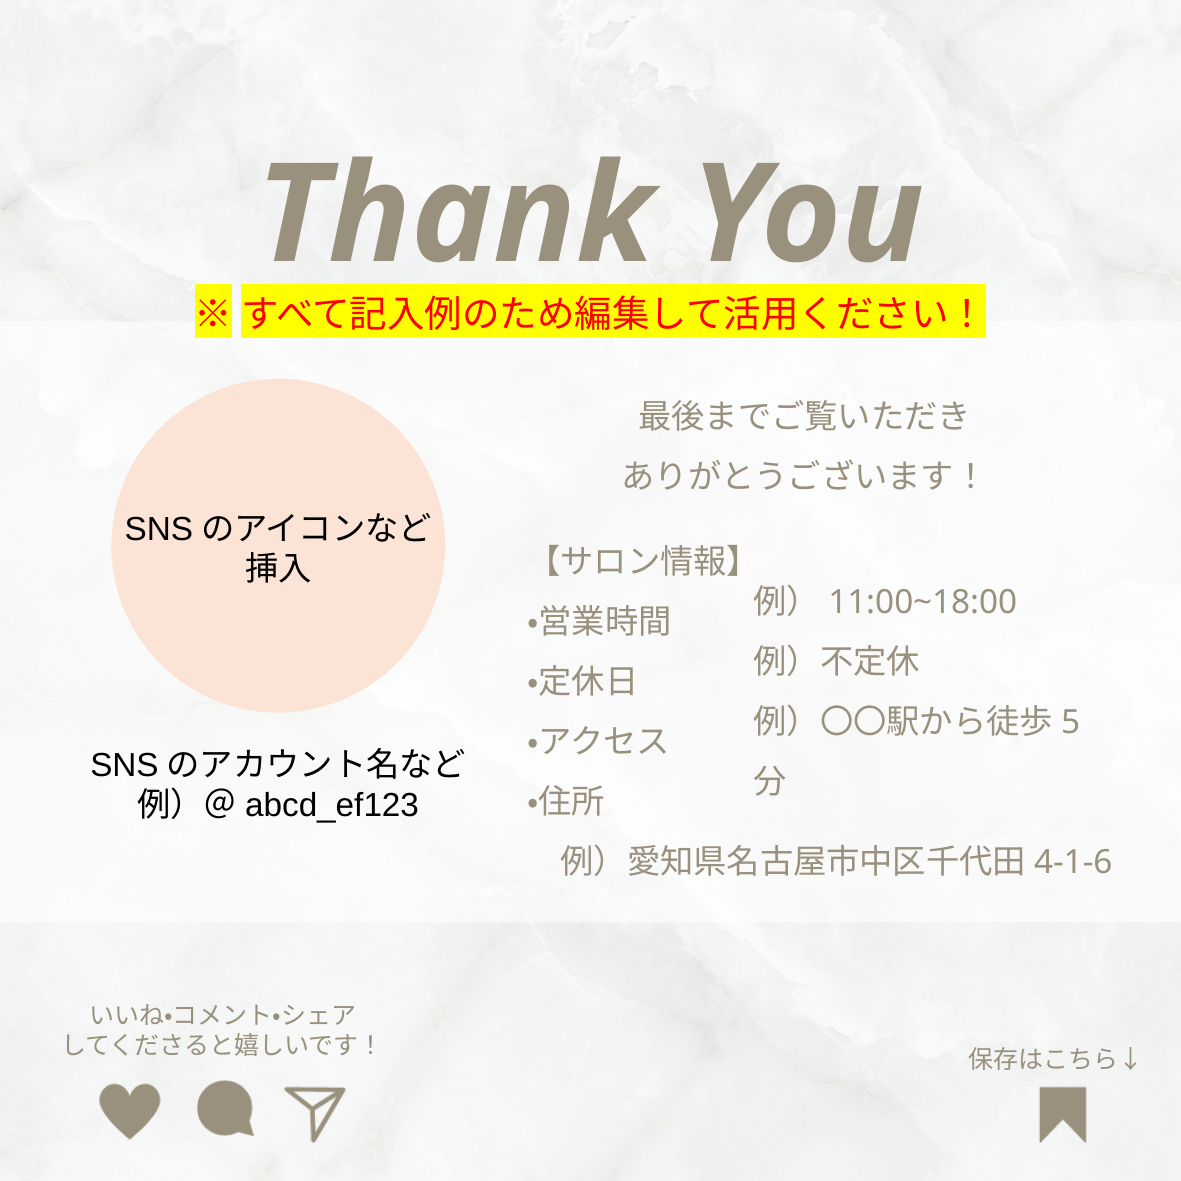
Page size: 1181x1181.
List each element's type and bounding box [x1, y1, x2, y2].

text_box [512, 512, 1176, 887]
picture [0, 0, 1181, 1181]
